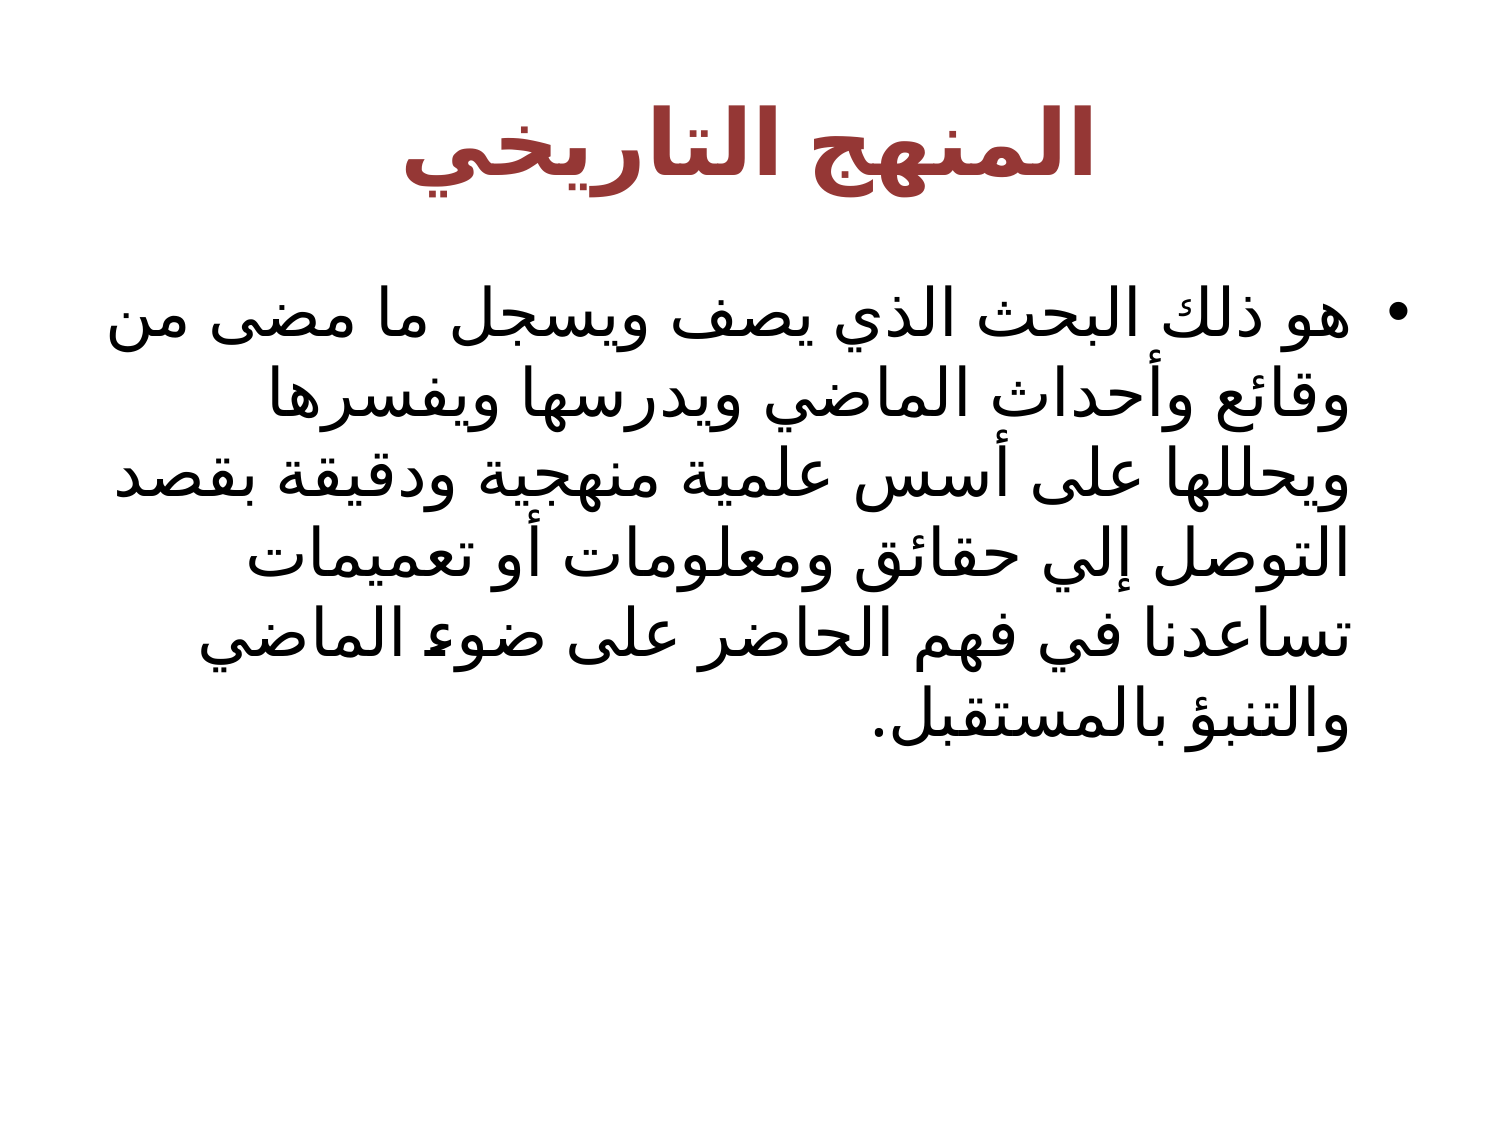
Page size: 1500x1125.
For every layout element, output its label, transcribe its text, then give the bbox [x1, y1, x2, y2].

list هو ذلك البحث الذي يصف ويسجل ما مضى من وقائع وأحداث الماضي ويدرسها ويفسرها ويحللها على أسس علمية منهجية ودقيقة بقصد التوصل إلي حقائق ومعلومات أو تعميمات تساعدنا في فهم الحاضر على ضوء الماضي والتنبؤ بالمستقبل. [75, 262, 1425, 1005]
title المنهج التاريخي [75, 45, 1425, 233]
